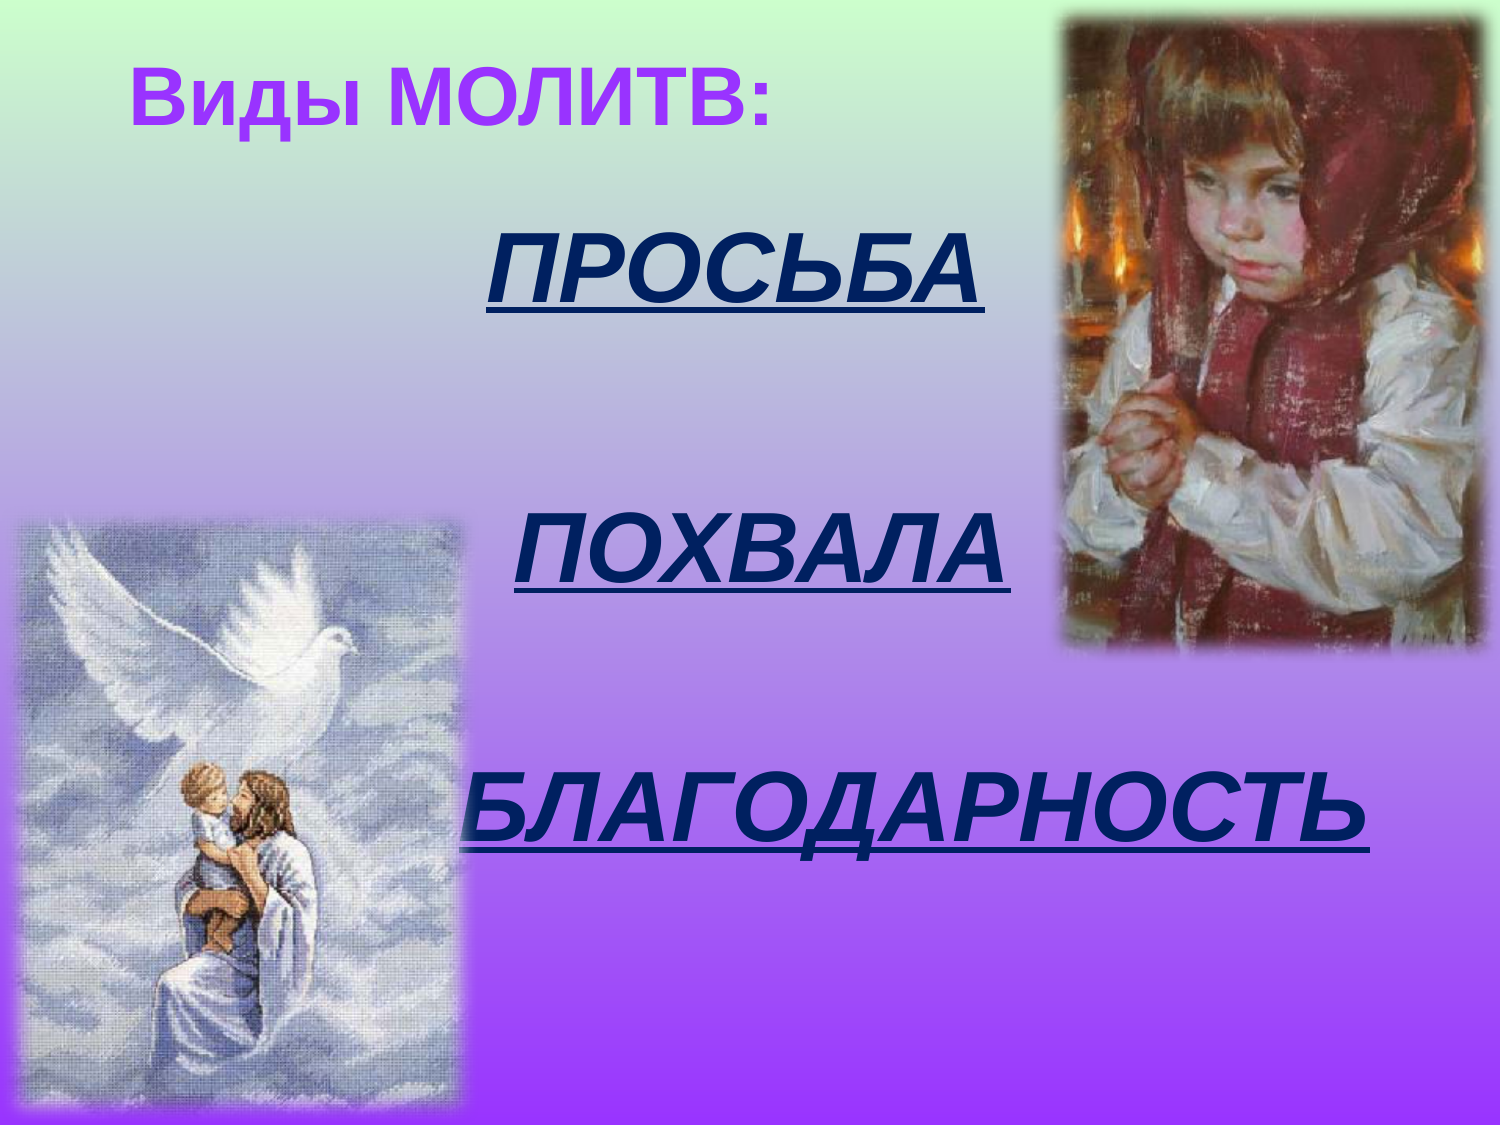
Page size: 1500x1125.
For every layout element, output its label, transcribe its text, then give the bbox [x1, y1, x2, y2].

picture [0, 505, 479, 1125]
picture [1045, 0, 1500, 664]
title Виды МОЛИТВ: [0, 0, 904, 185]
list ПРОСЬБА ПОХВАЛА БЛАГОДАРНОСТЬ [359, 54, 1412, 1071]
